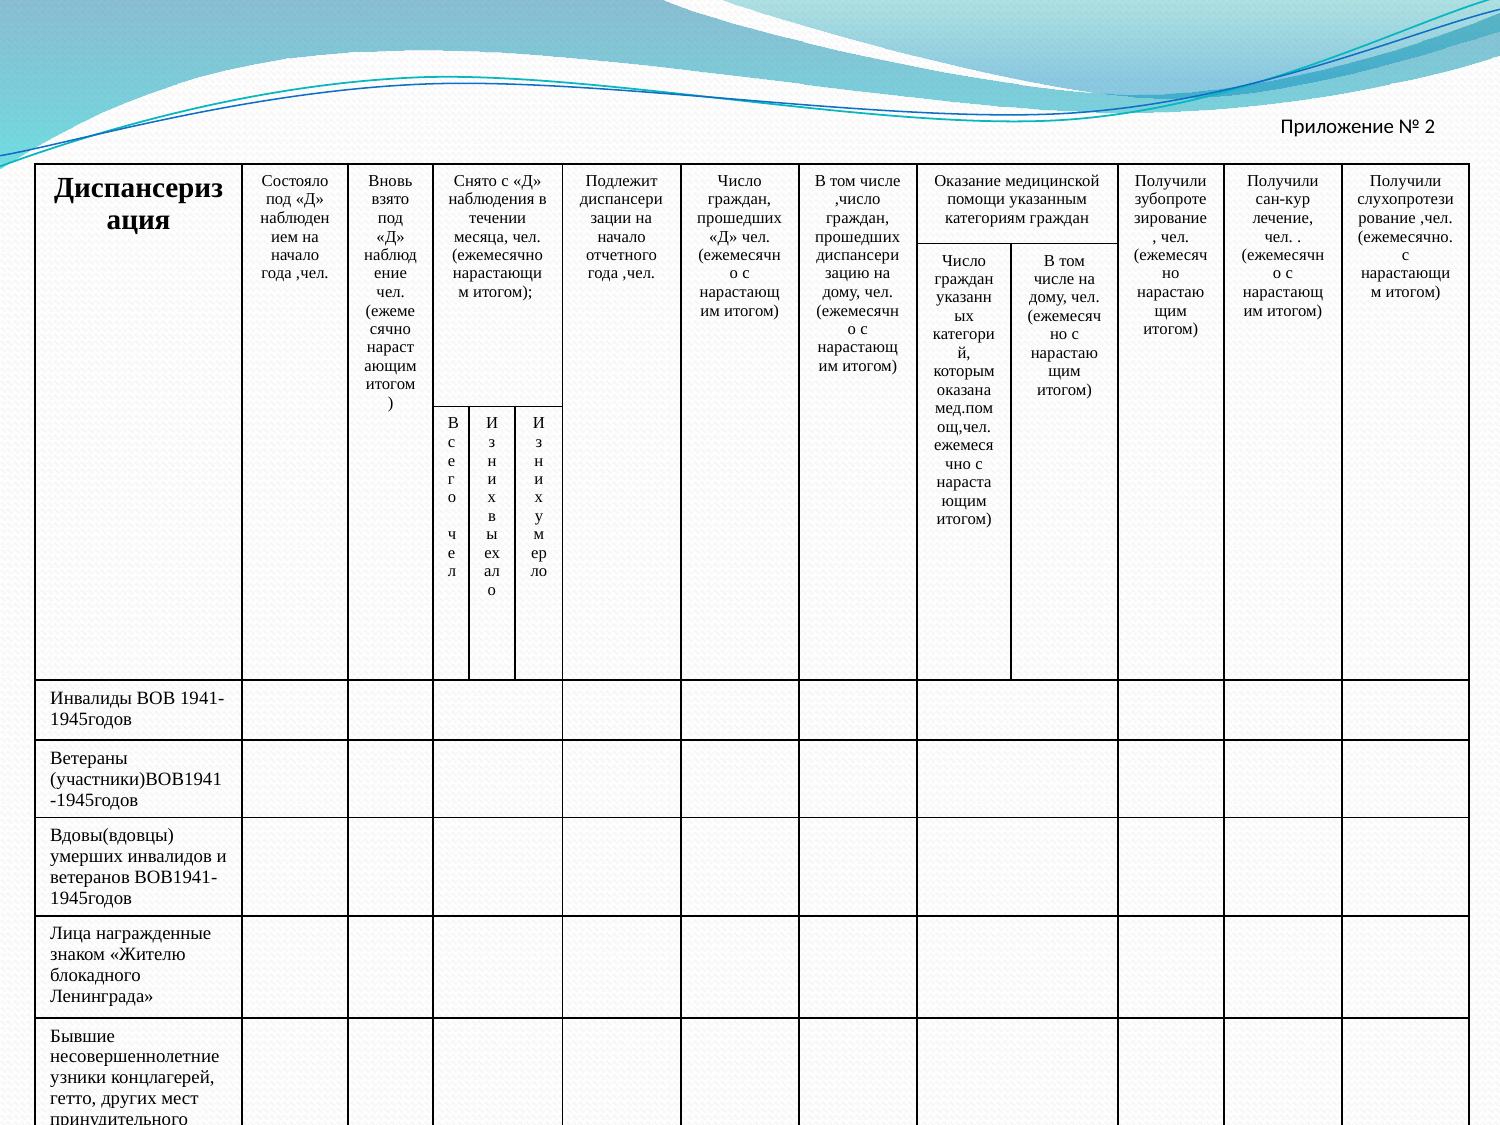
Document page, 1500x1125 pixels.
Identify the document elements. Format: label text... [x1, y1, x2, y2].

table_cell [243, 1019, 347, 1125]
table_header Подлежит диспансеризации на начало отчетного года ,чел. [563, 165, 680, 679]
table_cell [1225, 917, 1341, 1017]
table_cell Число граждан указанных категорий, которым оказана мед.помощ,чел. ежемесячно с нарастающим итогом) [918, 244, 1010, 679]
table_cell [918, 741, 1117, 817]
table_header Снято с «Д» наблюдения в течении месяца, чел.(ежемесячно нарастающим итогом); [434, 165, 562, 406]
table_header Состояло под «Д» наблюдением на начало года ,чел. [243, 165, 347, 679]
table_cell [1343, 917, 1468, 1017]
table_cell [1119, 917, 1223, 1017]
table_cell [563, 741, 680, 817]
table_cell [349, 917, 432, 1017]
table_cell [1119, 681, 1223, 739]
table_cell [1225, 1019, 1341, 1125]
table_cell Всего чел [434, 407, 468, 679]
table_cell Бывшие несовершеннолетние узники концлагерей, гетто, других мест принудительного содержания [36, 1019, 241, 1125]
table_cell [682, 818, 798, 915]
table_cell Лица награжденные знаком «Жителю блокадного Ленинграда» [36, 917, 241, 1017]
table_cell [349, 681, 432, 739]
table_cell Ветераны (участники)ВОВ1941-1945годов [36, 741, 241, 817]
table_cell [243, 681, 347, 739]
table_cell Вдовы(вдовцы) умерших инвалидов и ветеранов ВОВ1941-1945годов [36, 818, 241, 915]
table_cell [1119, 818, 1223, 915]
table_cell [800, 741, 916, 817]
table_cell [243, 917, 347, 1017]
table_cell [682, 681, 798, 739]
table_header Число граждан, прошедших «Д» чел.(ежемесячно с нарастающим итогом) [682, 165, 798, 679]
table_cell [682, 917, 798, 1017]
table_cell [1343, 741, 1468, 817]
table_cell [1119, 1019, 1223, 1125]
table_header Получили зубопротезирование, чел.(ежемесячно нарастающим итогом) [1119, 165, 1223, 679]
table_cell В том числе на дому, чел.(ежемесячно с нарастающим итогом) [1012, 244, 1117, 679]
table_cell [1343, 1019, 1468, 1125]
table_header В том числе ,число граждан, прошедших диспансеризацию на дому, чел.(ежемесячно с нарастающим итогом) [800, 165, 916, 679]
table_cell [918, 917, 1117, 1017]
table_cell [349, 1019, 432, 1125]
table_cell [800, 1019, 916, 1125]
table_cell [434, 681, 562, 739]
title Приложение № 2 [147, 54, 1436, 138]
table_cell [800, 818, 916, 915]
table_cell [1343, 681, 1468, 739]
table_cell [800, 681, 916, 739]
table_cell Инвалиды ВОВ 1941-1945годов [36, 681, 241, 739]
table_cell Из них умерло [516, 407, 562, 679]
table_cell [1225, 818, 1341, 915]
table_header Вновь взято под «Д» наблюдение чел.(ежемесячно нарастающим итогом) [349, 165, 432, 679]
table_cell [349, 741, 432, 817]
table_cell [563, 1019, 680, 1125]
table_cell [1225, 681, 1341, 739]
table_cell [682, 1019, 798, 1125]
table_cell [563, 681, 680, 739]
table_cell [434, 818, 562, 915]
table_cell [918, 818, 1117, 915]
table_cell [563, 818, 680, 915]
table_cell [243, 818, 347, 915]
table_cell [918, 681, 1117, 739]
table_cell [434, 1019, 562, 1125]
table_cell [1119, 741, 1223, 817]
table_cell [434, 917, 562, 1017]
table_cell [1225, 741, 1341, 817]
table_header Получили слухопротезирование ,чел. (ежемесячно. с нарастающим итогом) [1343, 165, 1468, 679]
table_cell [349, 818, 432, 915]
table_header Диспансеризация [36, 165, 241, 679]
table_cell [243, 741, 347, 817]
table_header Оказание медицинской помощи указанным категориям граждан [918, 165, 1117, 243]
table_cell [434, 741, 562, 817]
table_header Получили сан-кур лечение, чел. .(ежемесячно с нарастающим итогом) [1225, 165, 1341, 679]
table_cell [1343, 818, 1468, 915]
table_cell [563, 917, 680, 1017]
table_cell [918, 1019, 1117, 1125]
table_cell Из них выехало [470, 407, 514, 679]
table_cell [800, 917, 916, 1017]
table_cell [682, 741, 798, 817]
